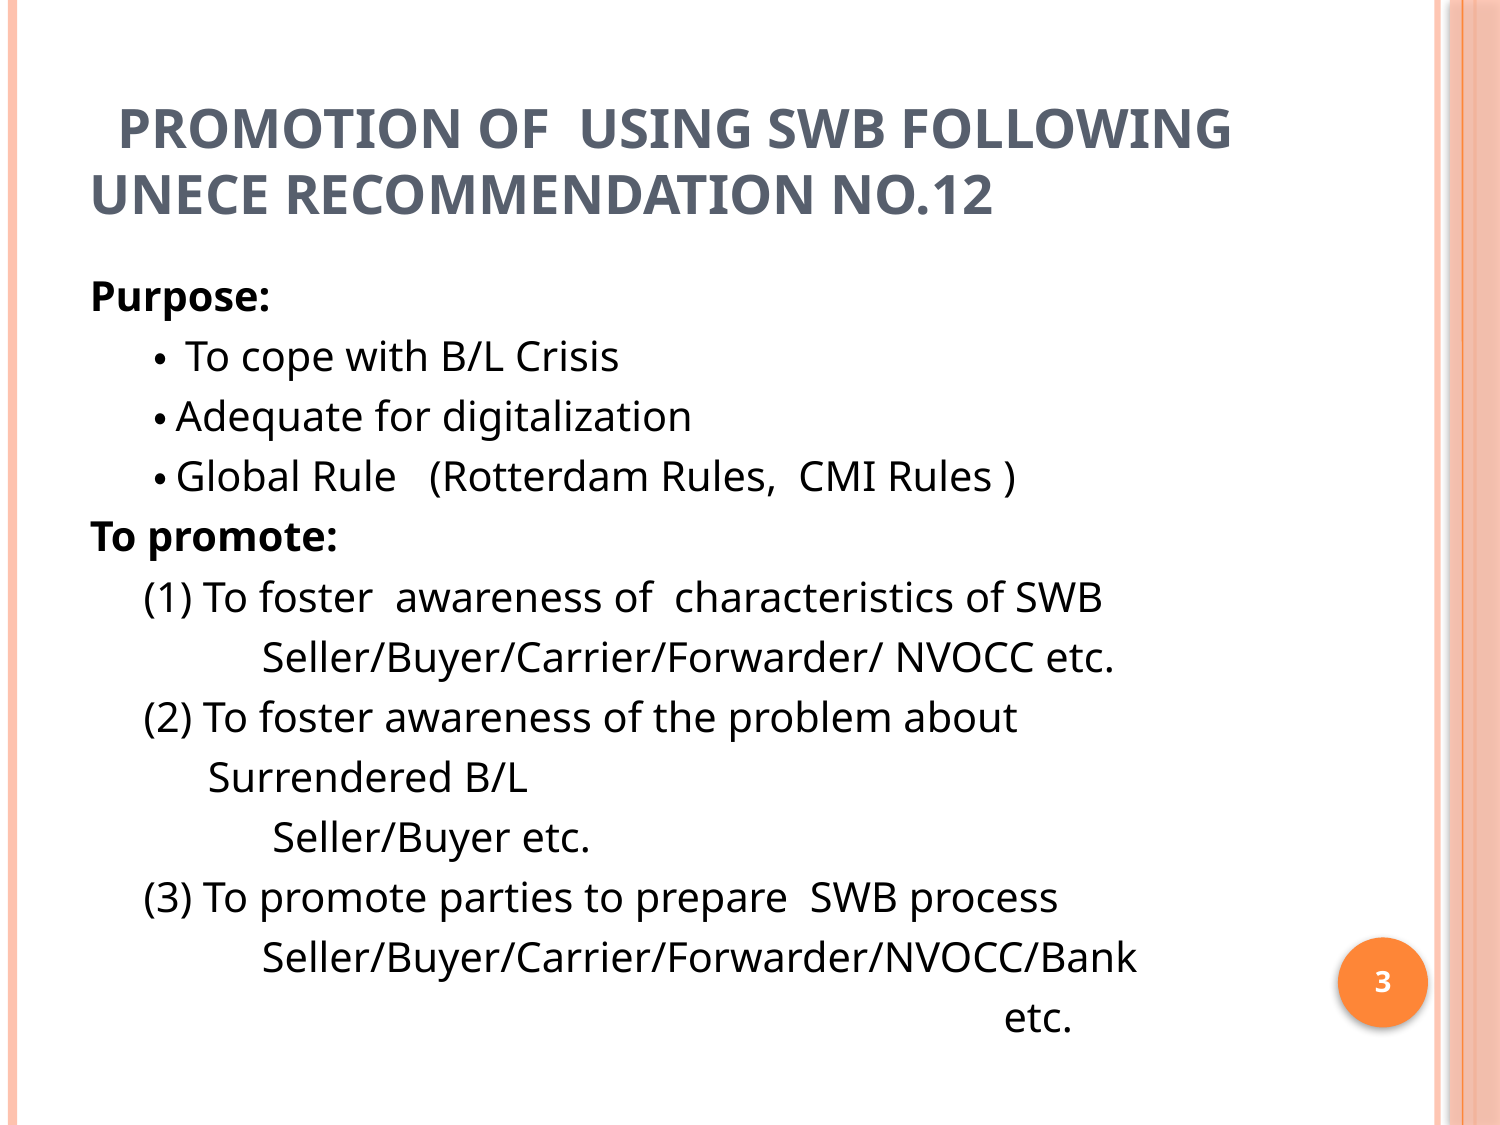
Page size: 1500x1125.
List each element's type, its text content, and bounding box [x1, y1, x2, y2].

slide_number 3 [1333, 940, 1434, 1027]
title Promotion of using SWB following UNECE Recommendation No.12 [75, 45, 1300, 233]
list Purpose: ・ To cope with B/L Crisis ・Adequate for digitalization ・Global Rule (Rotterdam Rules, CMI Rules ) To promote: (1) To foster awareness of characteristics of SWB Seller/Buyer/Carrier/Forwarder/ NVOCC etc. (2) To foster awareness of the problem about Surrendered B/L Seller/Buyer etc. (3) To promote parties to prepare SWB process Seller/Buyer/Carrier/Forwarder/NVOCC/Bank etc. [75, 262, 1300, 1062]
